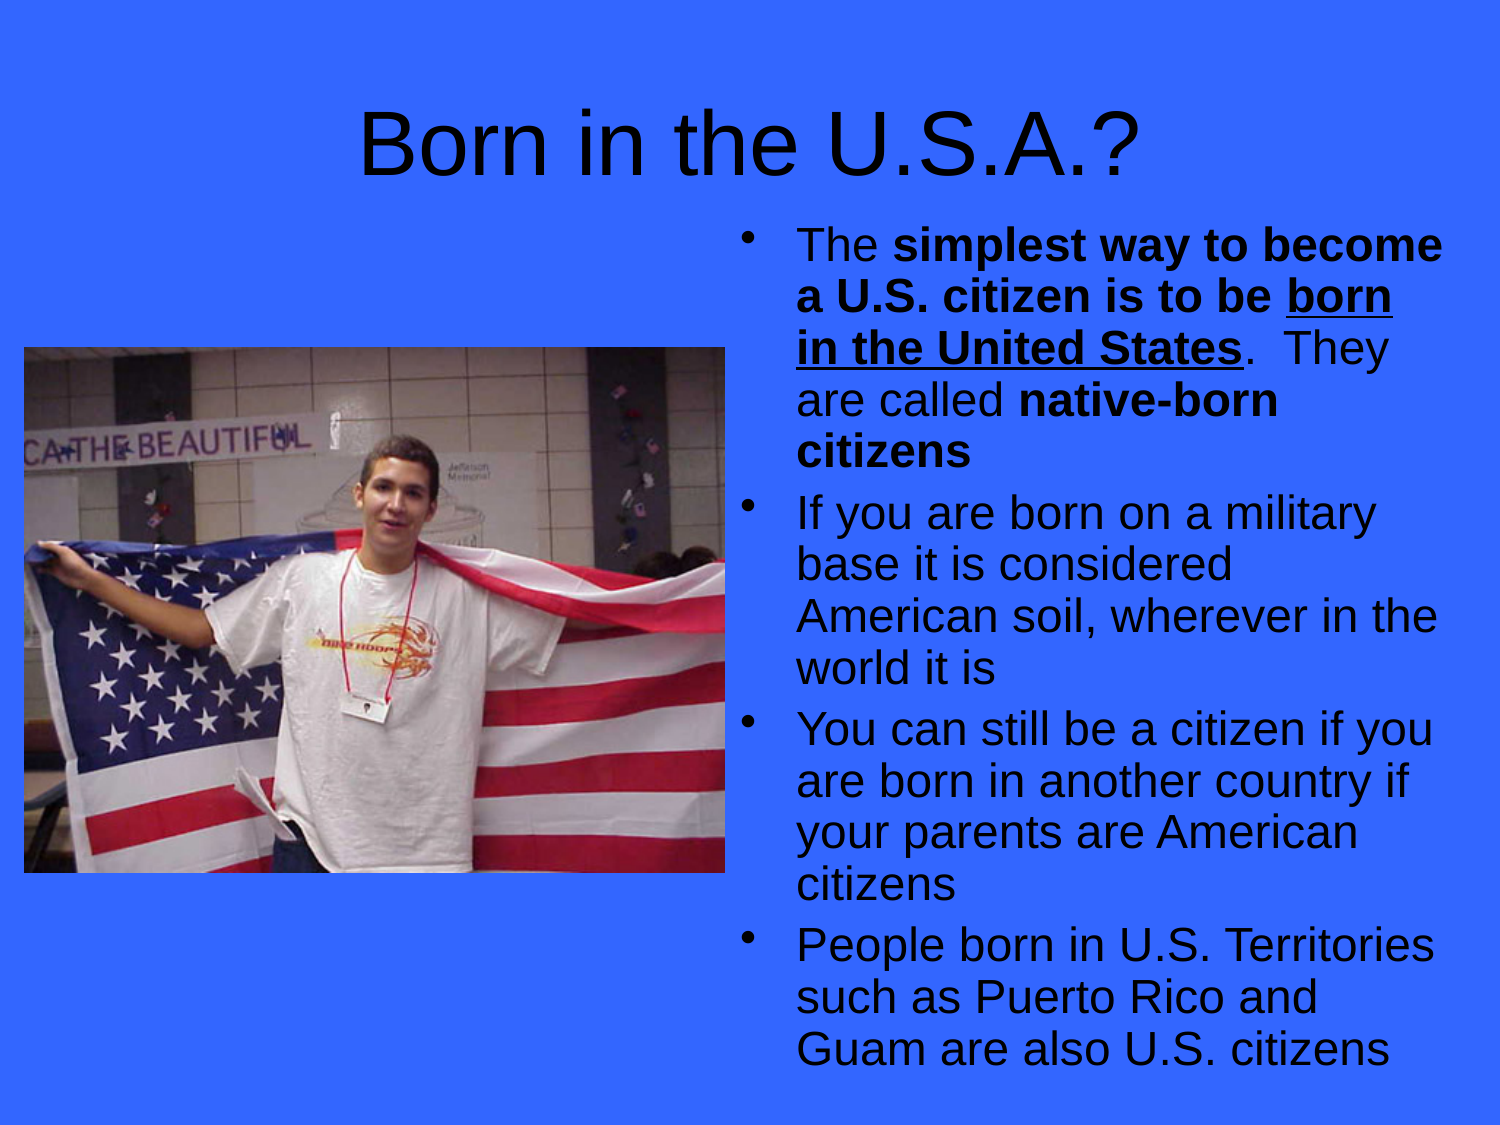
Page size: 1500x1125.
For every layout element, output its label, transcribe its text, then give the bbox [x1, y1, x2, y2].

title Born in the U.S.A.? [75, 45, 1425, 233]
list The simplest way to become a U.S. citizen is to be born in the United States. They are called native-born citizens If you are born on a military base it is considered American soil, wherever in the world it is You can still be a citizen if you are born in another country if your parents are American citizens People born in U.S. Territories such as Puerto Rico and Guam are also U.S. citizens [725, 212, 1463, 1038]
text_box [24, 347, 726, 873]
